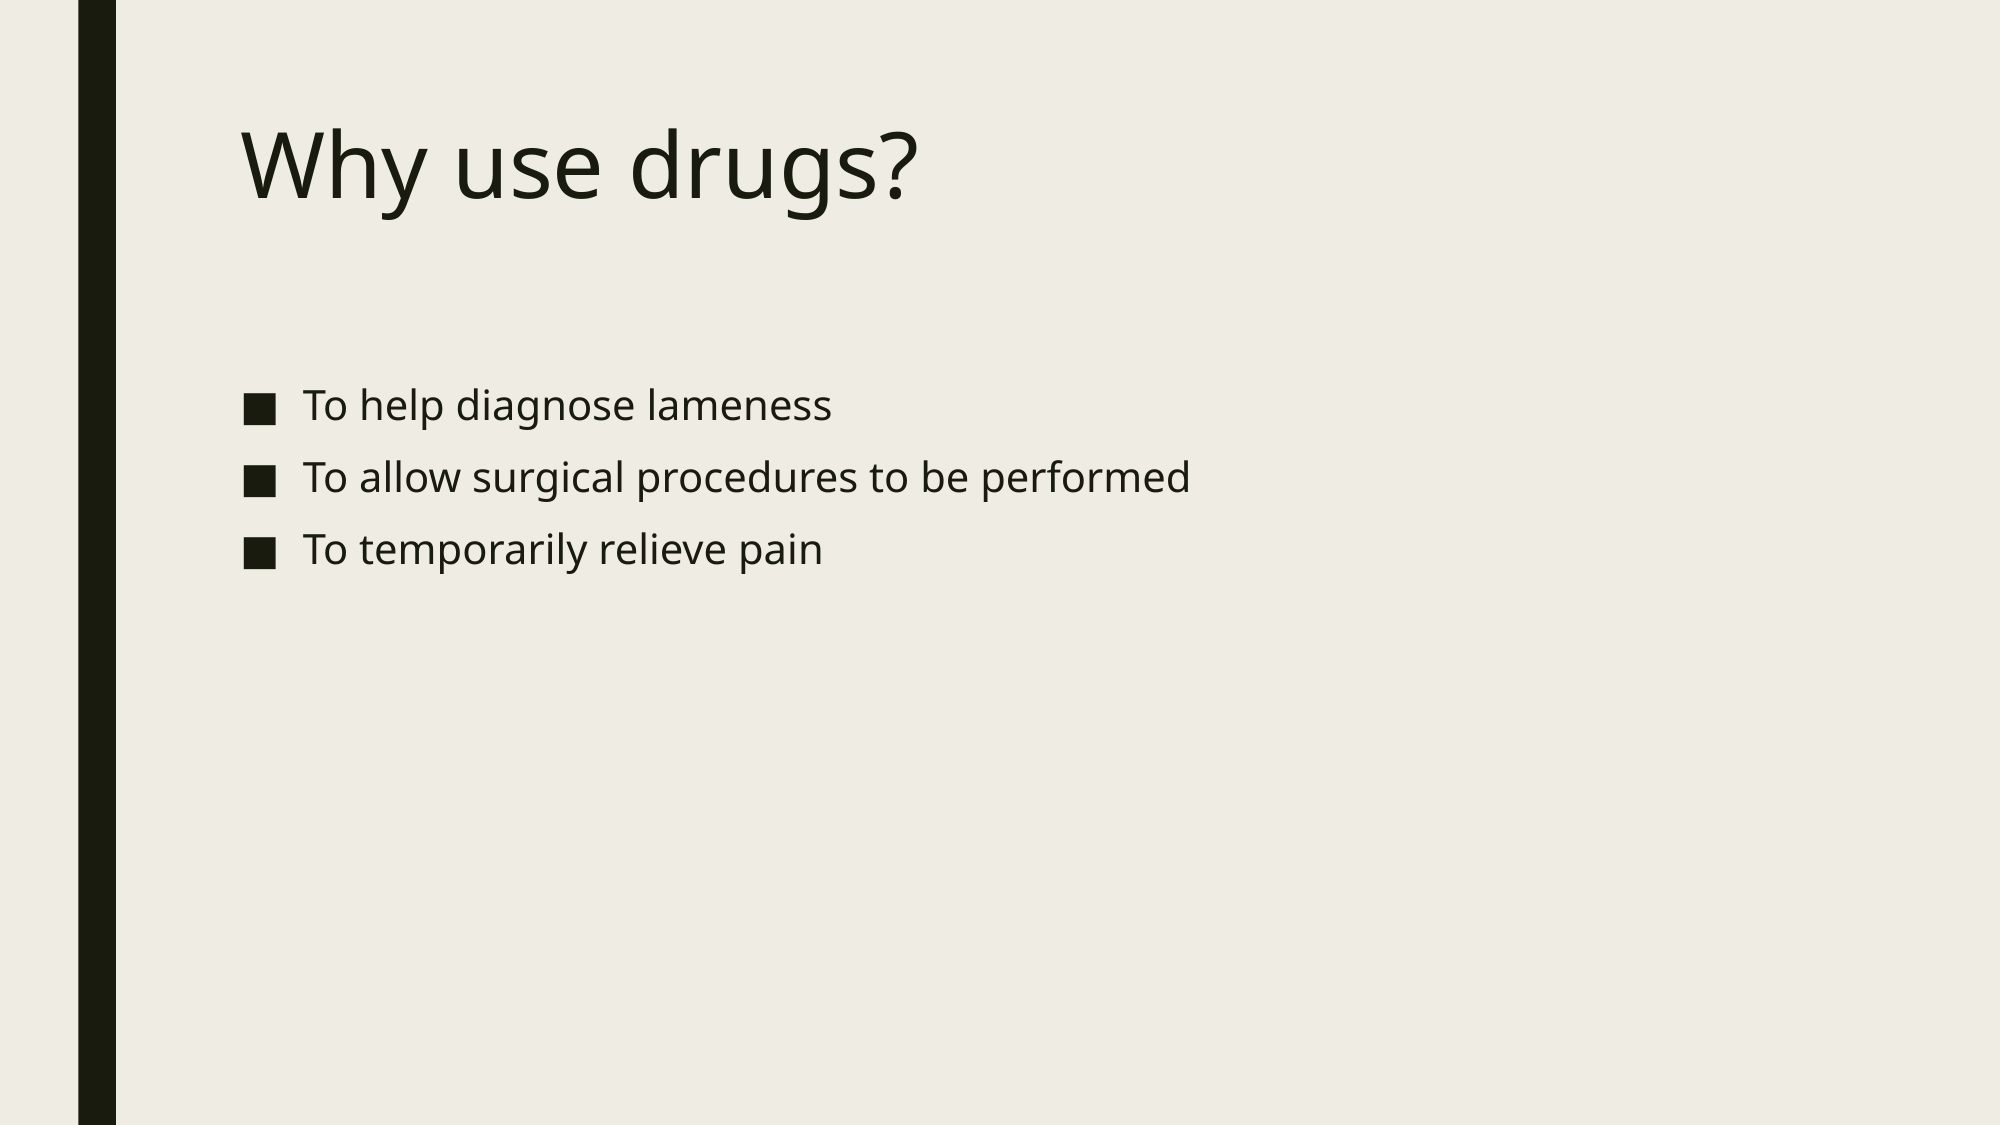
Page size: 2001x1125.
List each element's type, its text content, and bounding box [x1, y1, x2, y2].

title Why use drugs? [225, 112, 1800, 357]
list To help diagnose lameness To allow surgical procedures to be performed To temporarily relieve pain [225, 375, 1800, 963]
